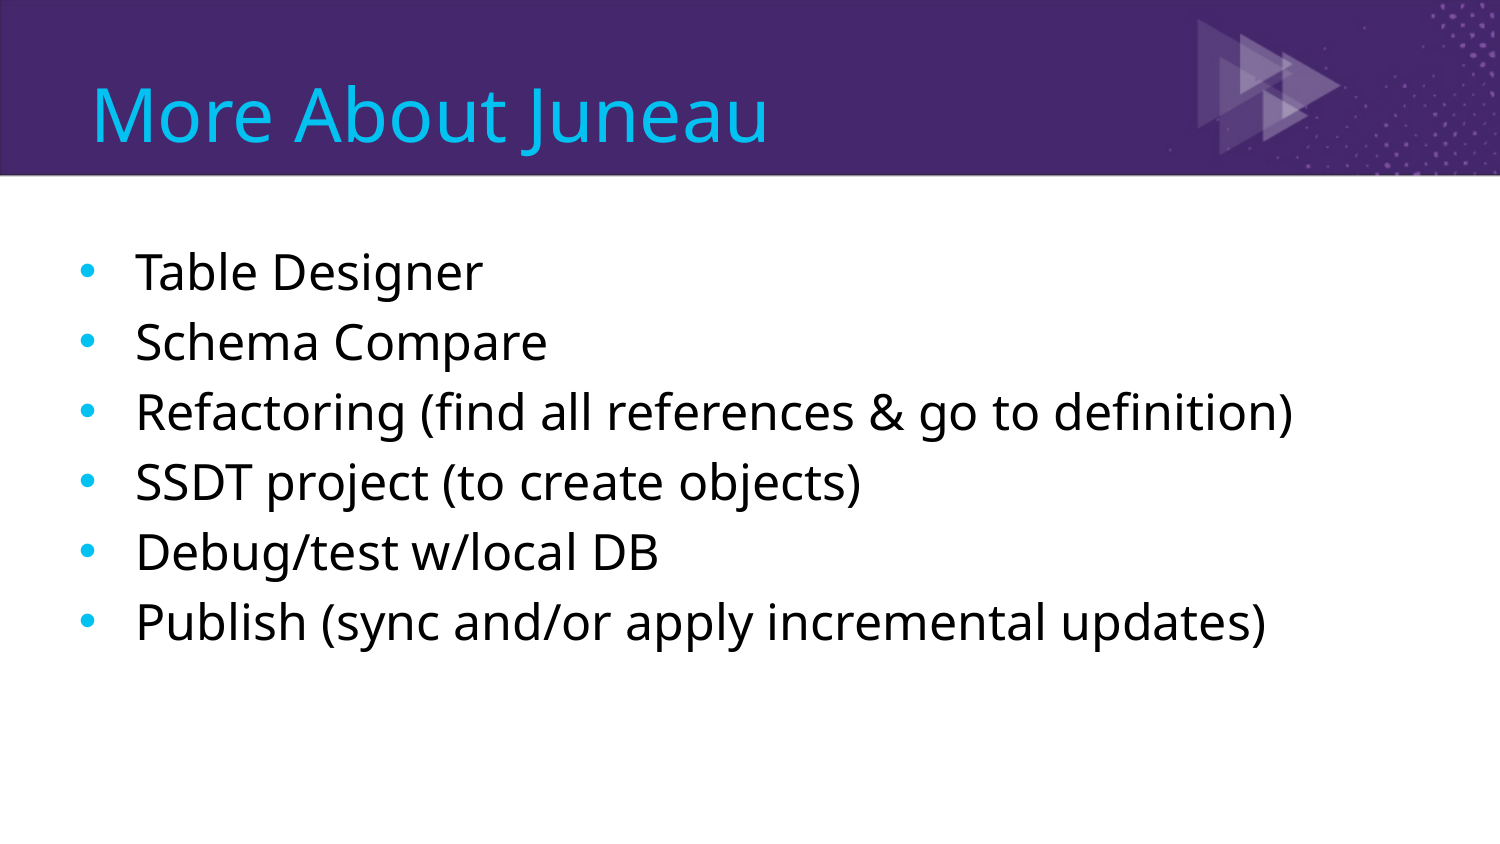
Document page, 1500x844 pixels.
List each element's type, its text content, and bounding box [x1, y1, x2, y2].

picture [0, 0, 1500, 844]
title More About Juneau [75, 42, 1425, 183]
list Table Designer Schema Compare Refactoring (find all references & go to definition) SSDT project (to create objects) Debug/test w/local DB Publish (sync and/or apply incremental updates) [63, 232, 1436, 741]
